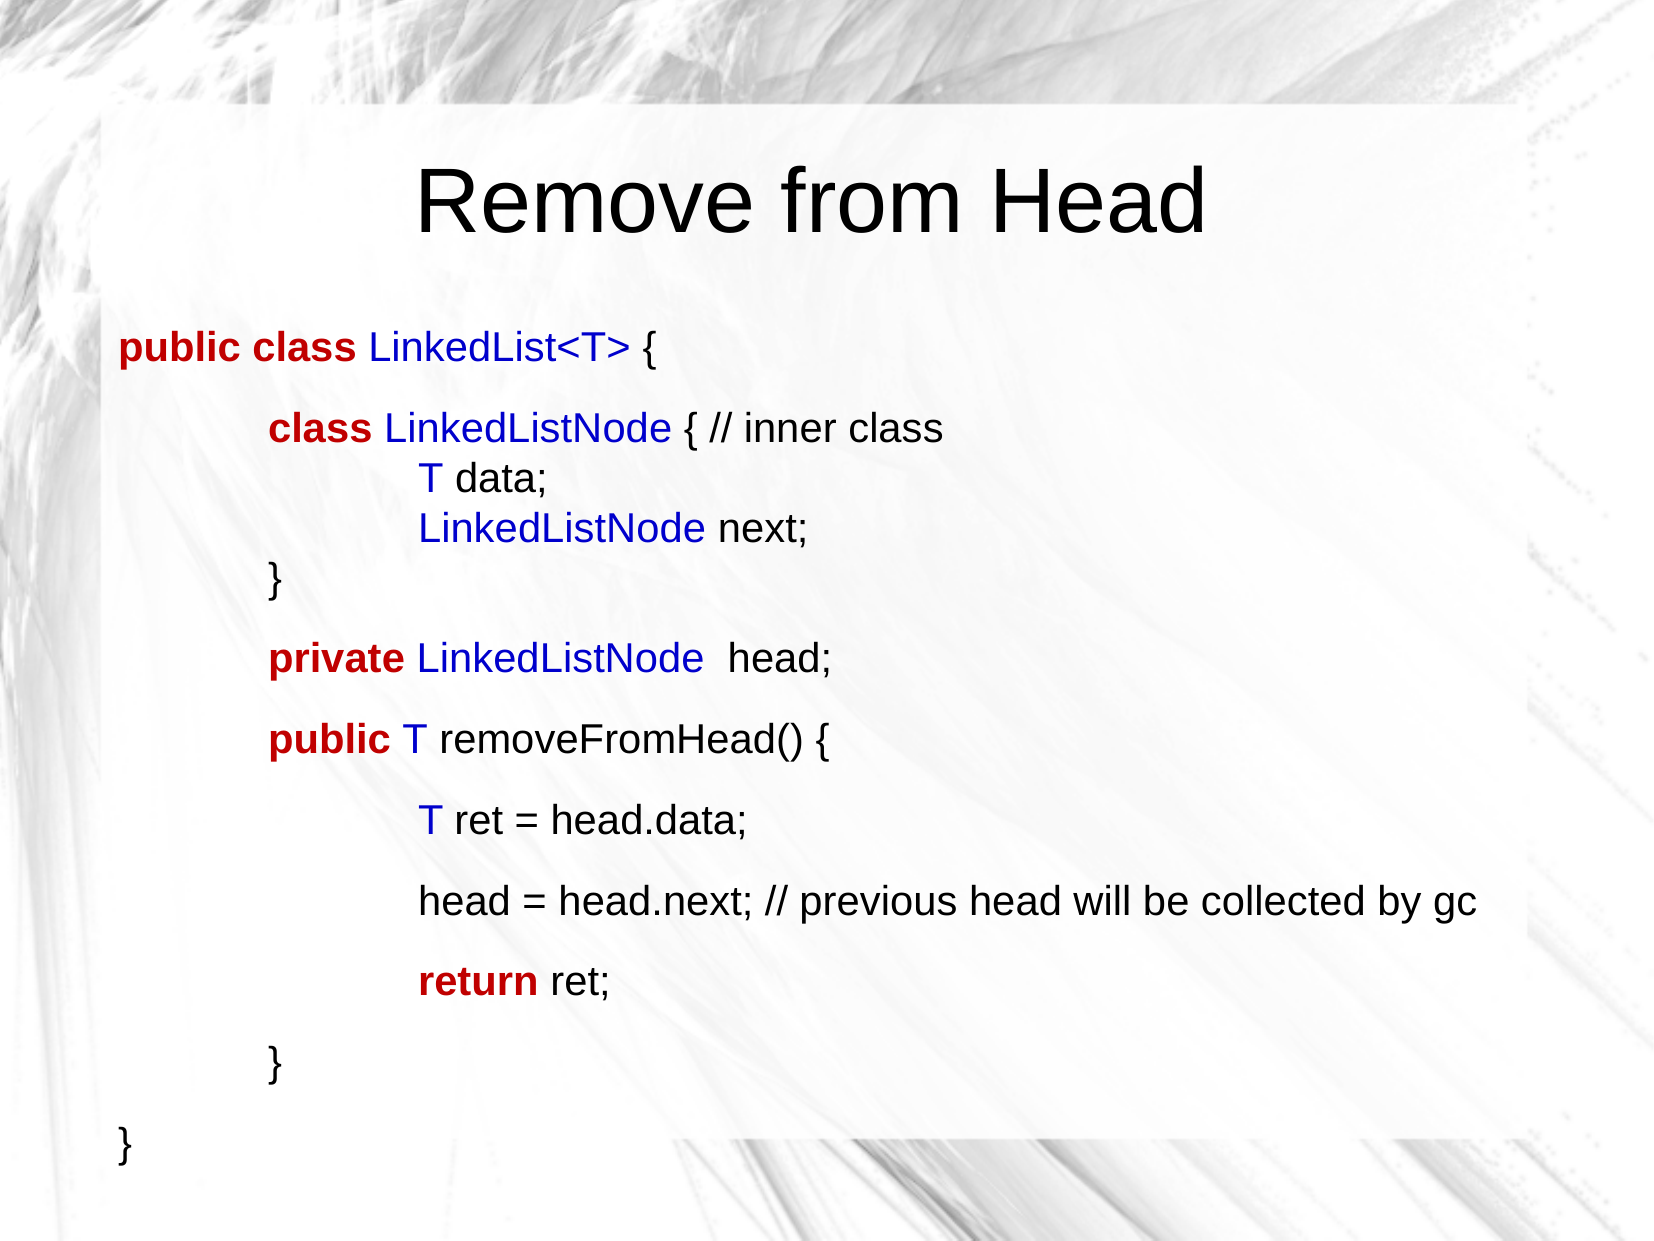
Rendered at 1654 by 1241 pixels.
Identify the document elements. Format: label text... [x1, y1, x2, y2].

title Remove from Head [118, 112, 1506, 281]
list public class LinkedList<T> { class LinkedListNode { // inner class T data; LinkedListNode next; } private LinkedListNode head; public T removeFromHead() { T ret = head.data; head = head.next; // previous head will be collected by gc return ret; } } [118, 319, 1571, 1102]
picture [0, 0, 1654, 1241]
